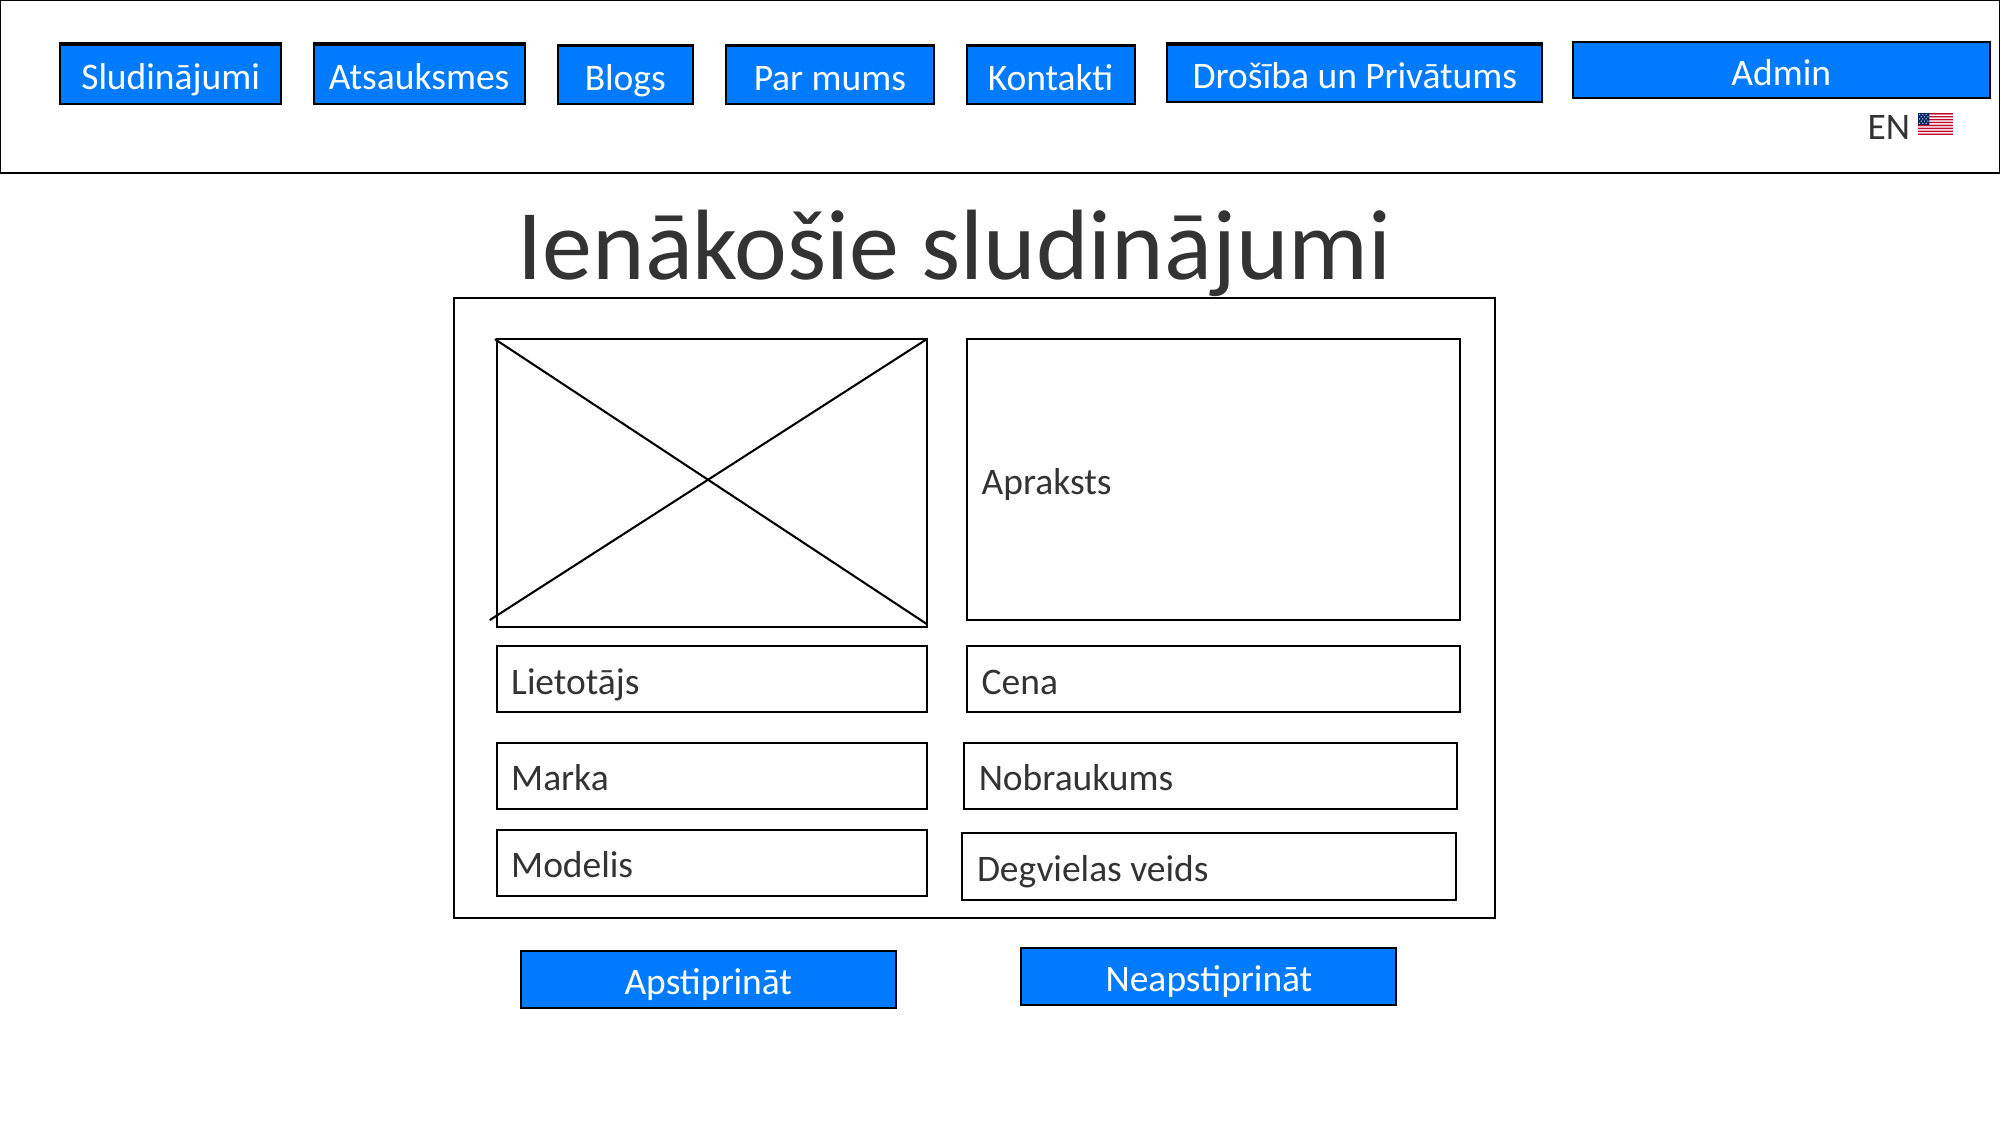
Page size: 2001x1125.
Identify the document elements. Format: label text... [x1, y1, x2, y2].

text_box [453, 297, 1496, 919]
text_box Atsauksmes [313, 44, 526, 105]
text_box Drošība un Privātums [1166, 44, 1543, 103]
text_box Lietotājs [496, 645, 928, 713]
text_box Neapstiprināt [1020, 947, 1397, 1006]
text_box Admin [1572, 41, 1991, 99]
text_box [489, 339, 927, 627]
text_box Ienākošie sludinājumi [502, 201, 1432, 277]
picture [1918, 113, 1953, 135]
text_box Blogs [557, 45, 694, 105]
text_box Sludinājumi [59, 44, 282, 105]
text_box Apstiprināt [520, 950, 897, 1009]
text_box Apraksts [966, 338, 1461, 621]
text_box Nobraukums [963, 742, 1458, 810]
text_box EN [1853, 99, 1926, 155]
text_box Par mums [725, 45, 935, 105]
text_box Cena [966, 645, 1461, 713]
text_box [0, 0, 2000, 174]
text_box Degvielas veids [961, 832, 1457, 901]
text_box Modelis [496, 829, 928, 897]
text_box Kontakti [966, 45, 1136, 105]
text_box Marka [496, 742, 928, 810]
